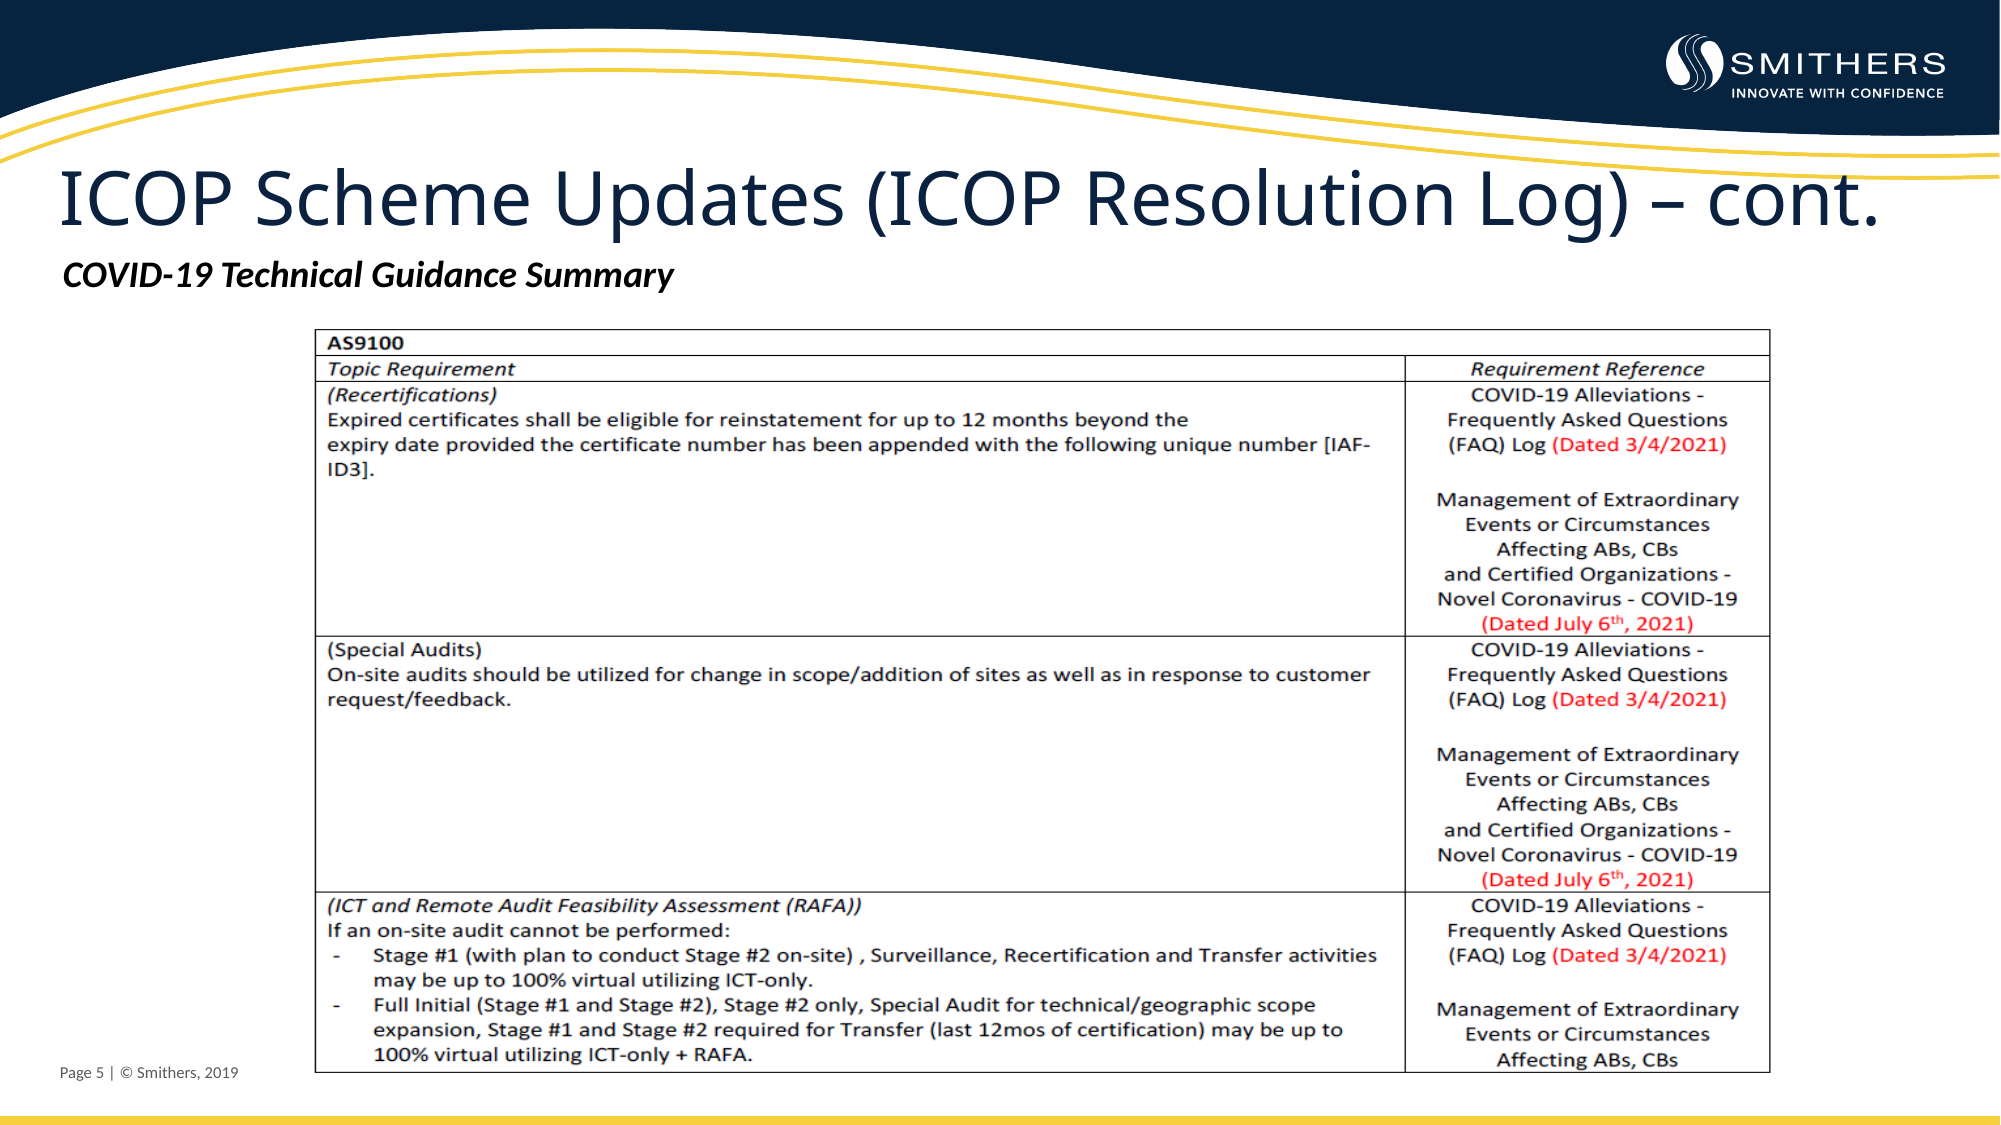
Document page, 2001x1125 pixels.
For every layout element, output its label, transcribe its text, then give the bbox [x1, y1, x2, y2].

text_box ICOP Scheme Updates (ICOP Resolution Log) – cont. [59, 108, 1974, 294]
slide_number Page 5 | © Smithers, 2019 [59, 1029, 296, 1083]
text_box COVID-19 Technical Guidance Summary [48, 242, 772, 302]
picture [296, 319, 1787, 1083]
picture [0, 0, 2000, 194]
